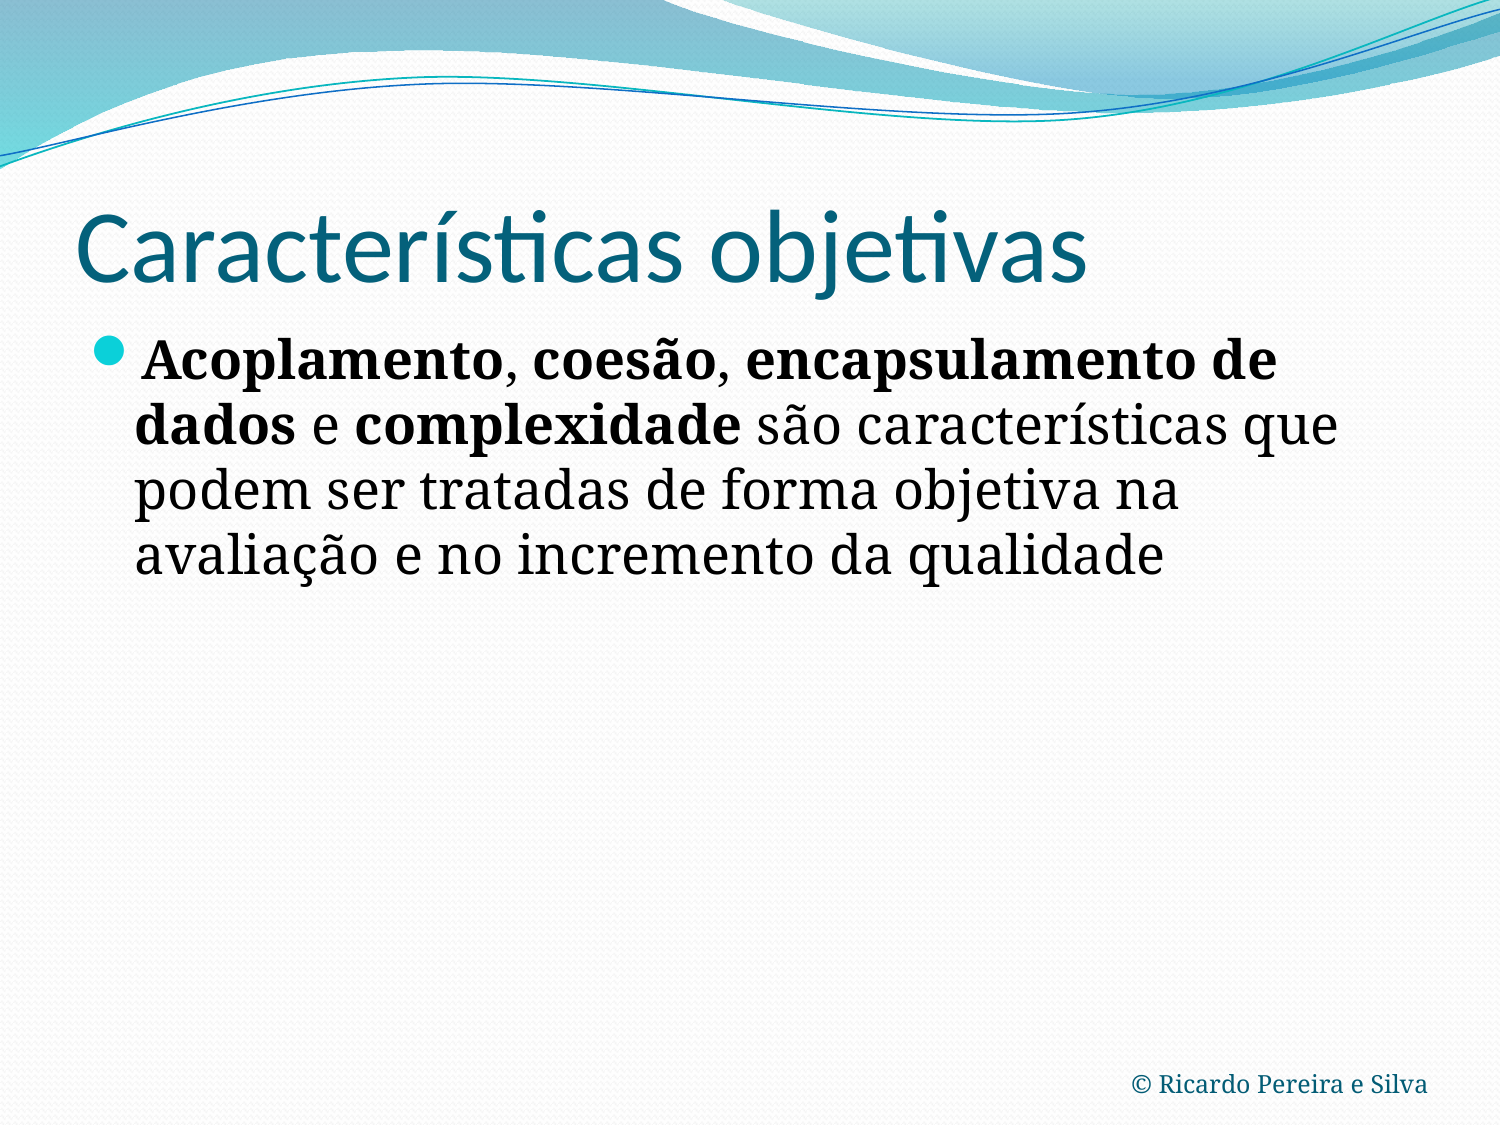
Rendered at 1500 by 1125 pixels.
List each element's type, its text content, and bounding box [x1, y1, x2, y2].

list Acoplamento, coesão, encapsulamento de dados e complexidade são características que podem ser tratadas de forma objetiva na avaliação e no incremento da qualidade [75, 317, 1425, 1038]
footer © Ricardo Pereira e Silva [1101, 1042, 1429, 1103]
title Características objetivas [75, 115, 1425, 303]
